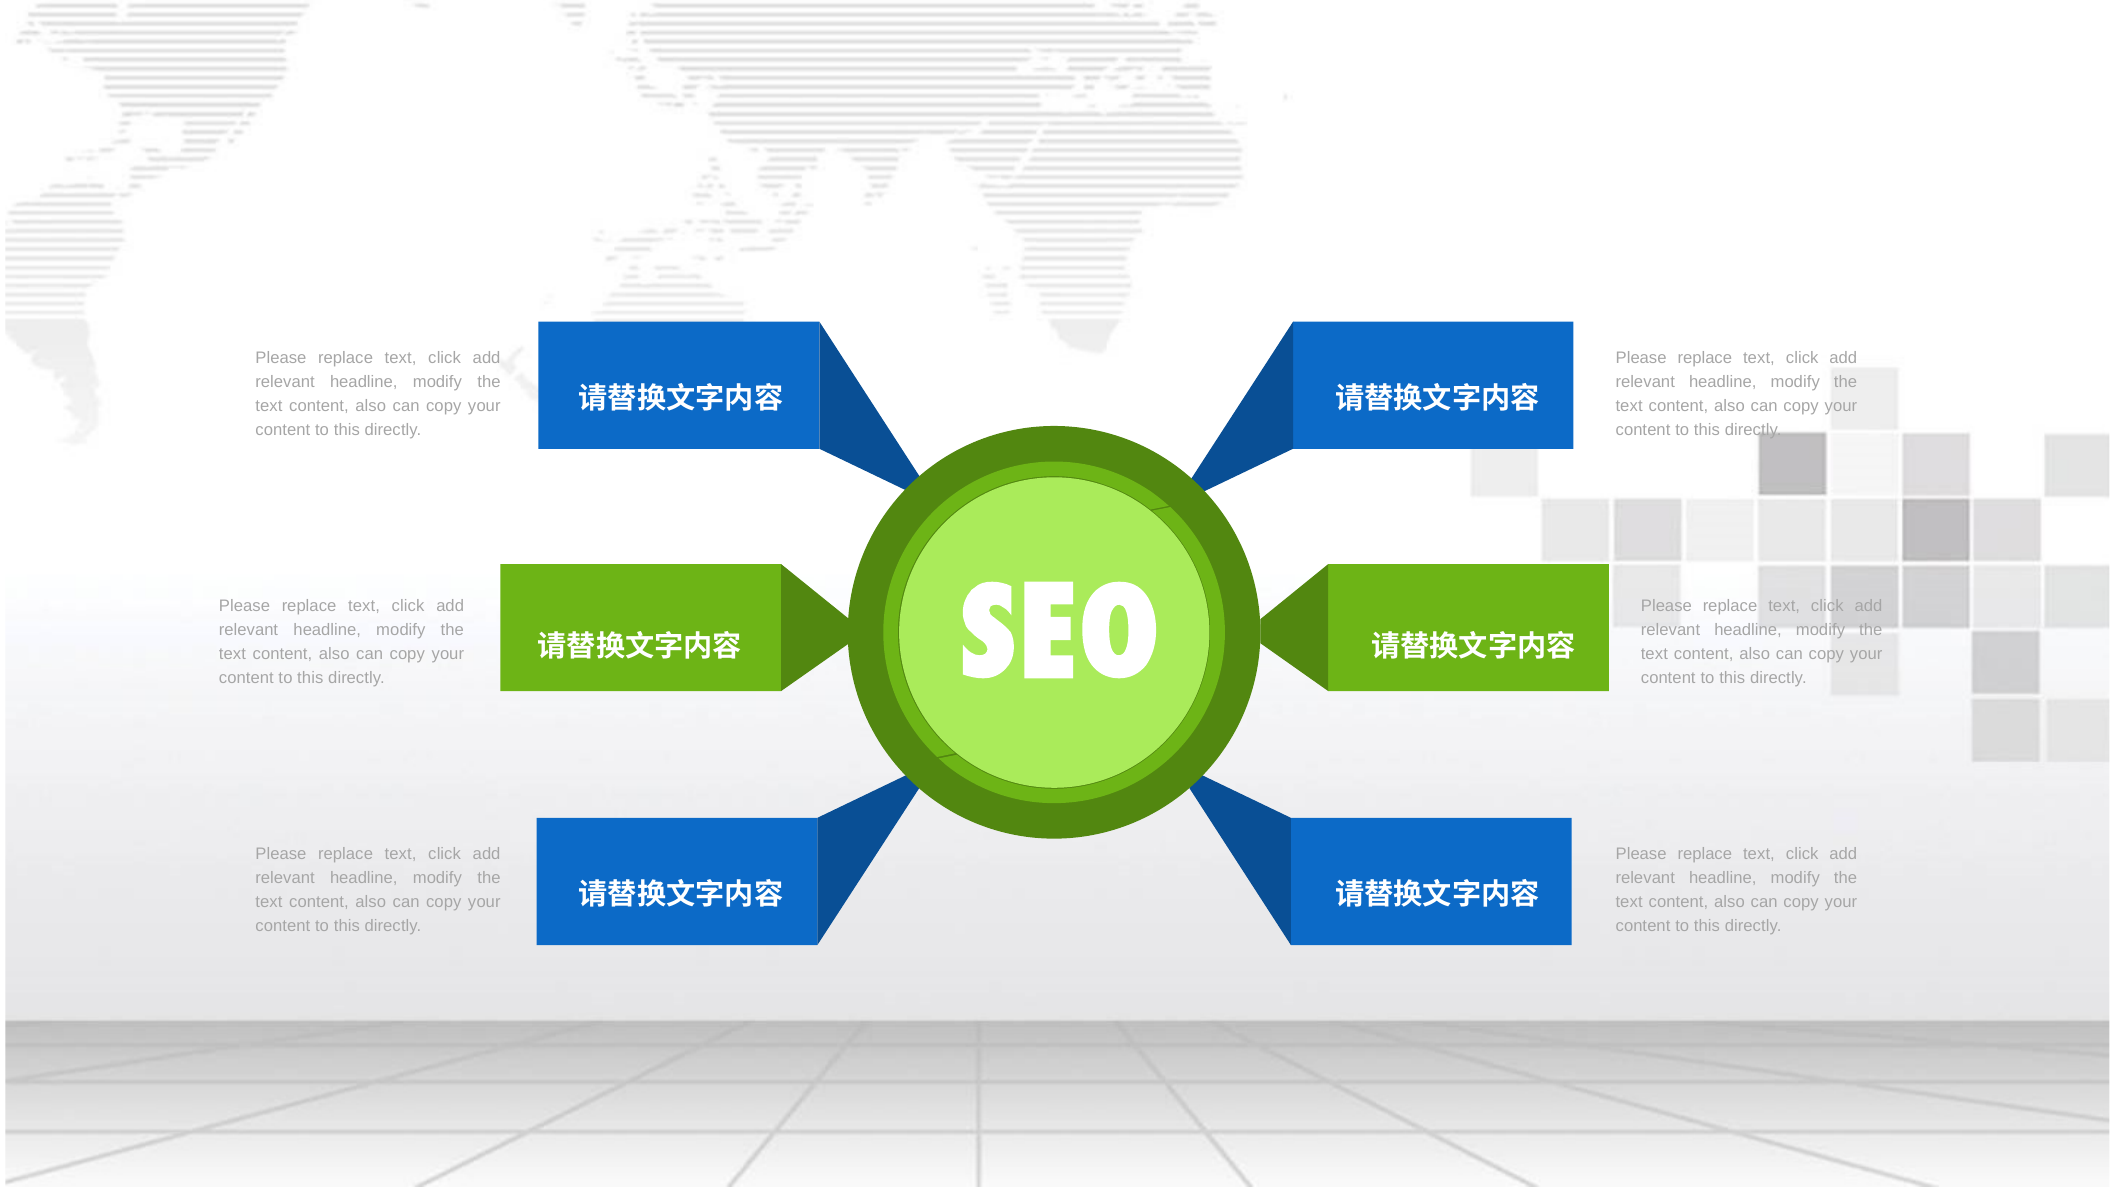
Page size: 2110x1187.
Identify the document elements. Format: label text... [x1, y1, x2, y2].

text_box Please replace text, click add relevant headline, modify the text content, also can copy your content to this directly. [1609, 831, 1873, 943]
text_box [500, 321, 1609, 945]
text_box Please replace text, click add relevant headline, modify the text content, also can copy your content to this directly. [1609, 335, 1873, 446]
text_box Please replace text, click add relevant headline, modify the text content, also can copy your content to this directly. [204, 583, 480, 695]
text_box Please replace text, click add relevant headline, modify the text content, also can copy your content to this directly. [1626, 583, 1898, 695]
picture [5, 0, 2110, 1187]
text_box Please replace text, click add relevant headline, modify the text content, also can copy your content to this directly. [240, 335, 500, 446]
text_box Please replace text, click add relevant headline, modify the text content, also can copy your content to this directly. [240, 831, 500, 943]
